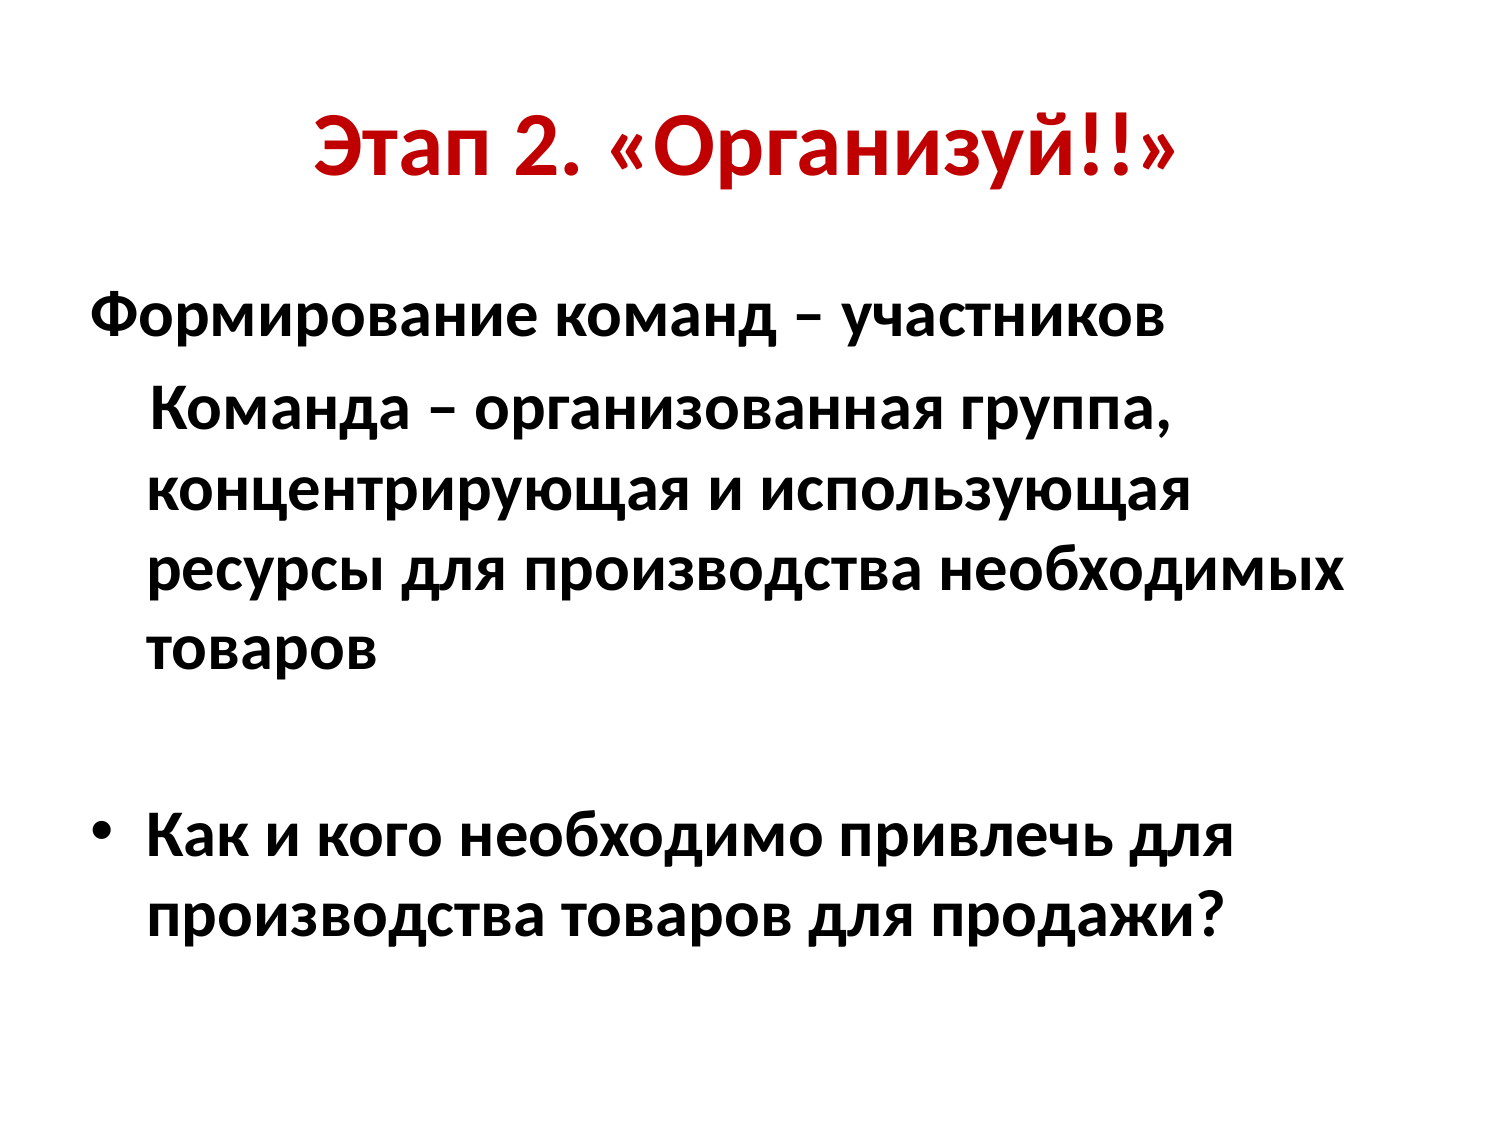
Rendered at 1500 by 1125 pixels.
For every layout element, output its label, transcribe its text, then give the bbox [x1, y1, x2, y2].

title Этап 2. «Организуй!!» [75, 45, 1425, 233]
list Формирование команд – участников Команда – организованная группа, концентрирующая и использующая ресурсы для производства необходимых товаров Как и кого необходимо привлечь для производства товаров для продажи? [75, 262, 1425, 1005]
